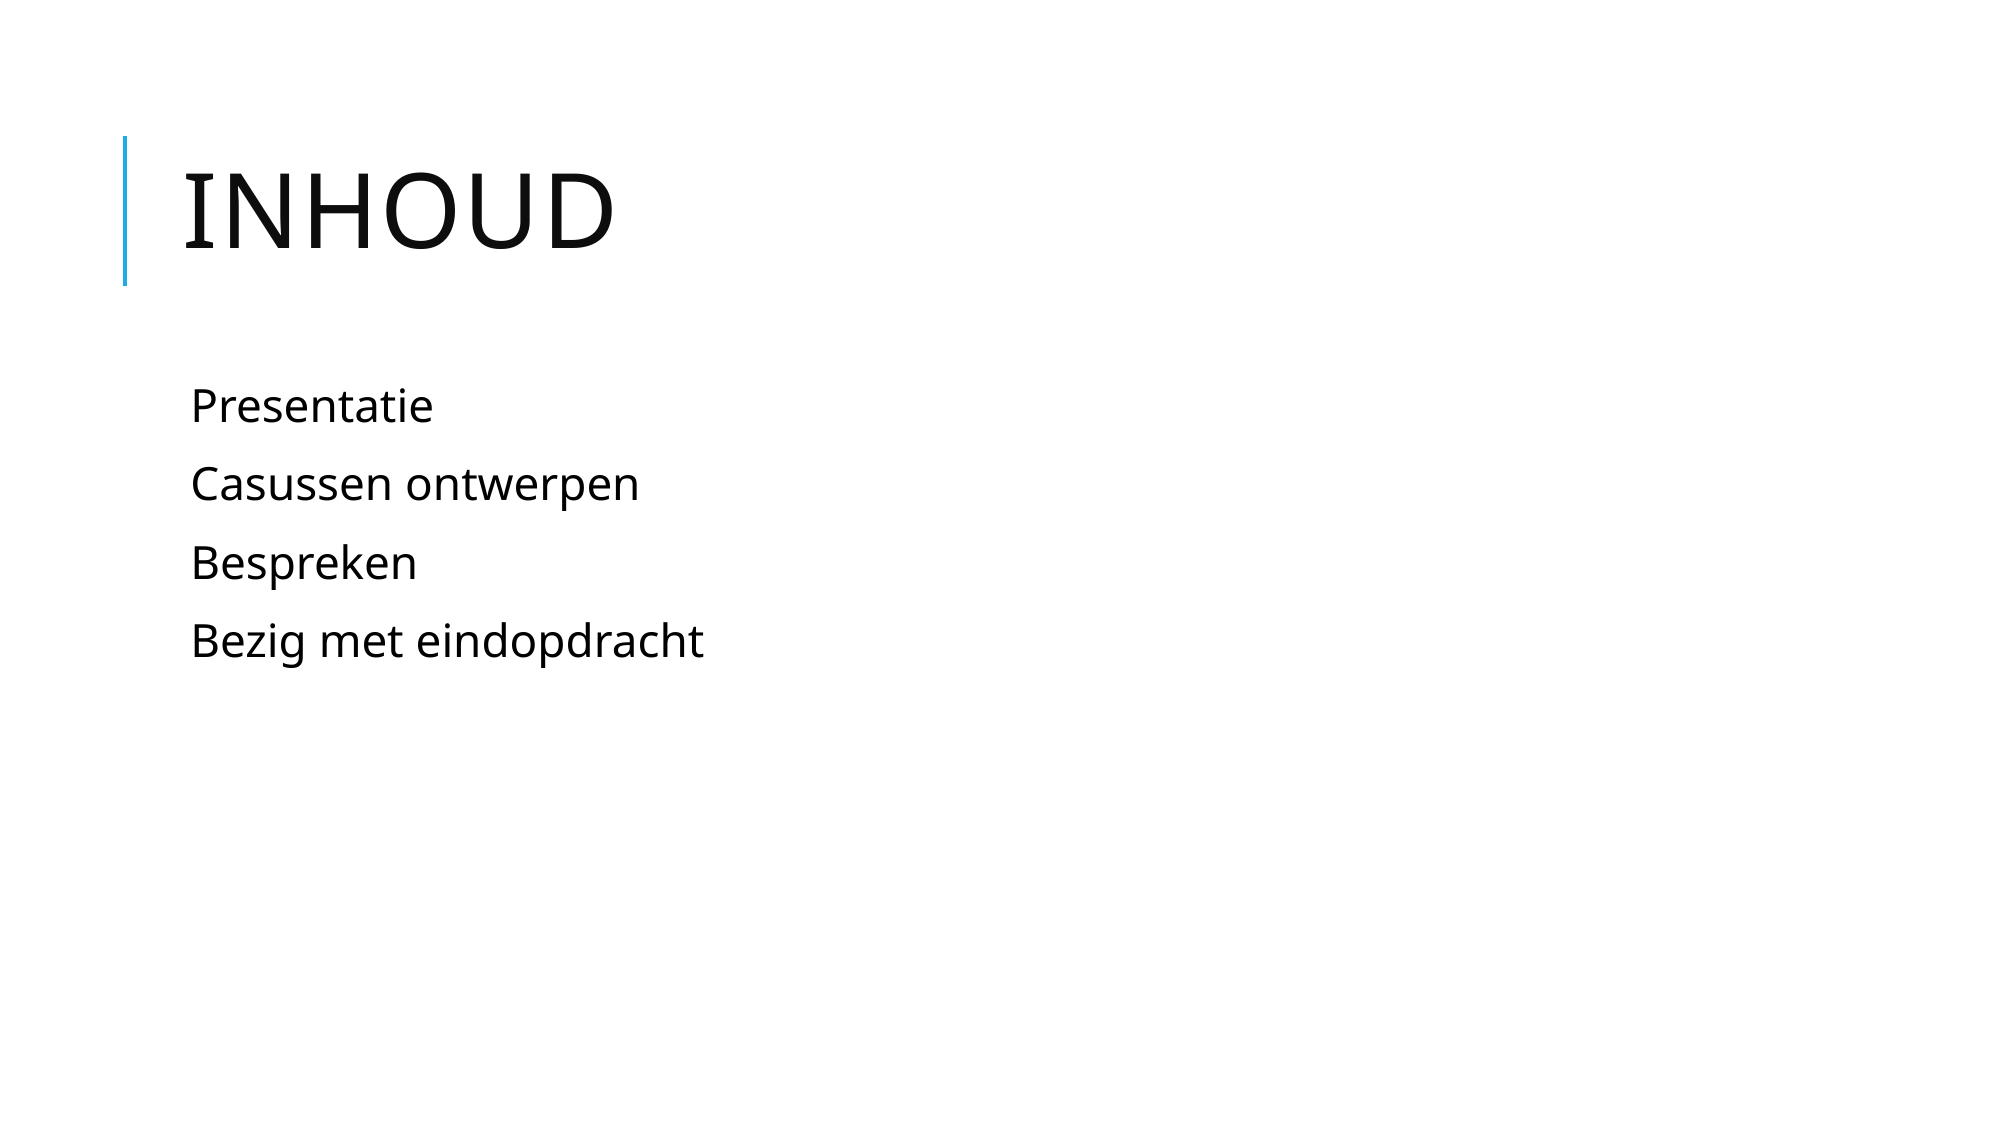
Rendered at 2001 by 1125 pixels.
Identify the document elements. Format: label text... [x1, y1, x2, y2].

list Presentatie Casussen ontwerpen Bespreken Bezig met eindopdracht [168, 375, 1763, 1035]
title Inhoud [168, 96, 1763, 342]
